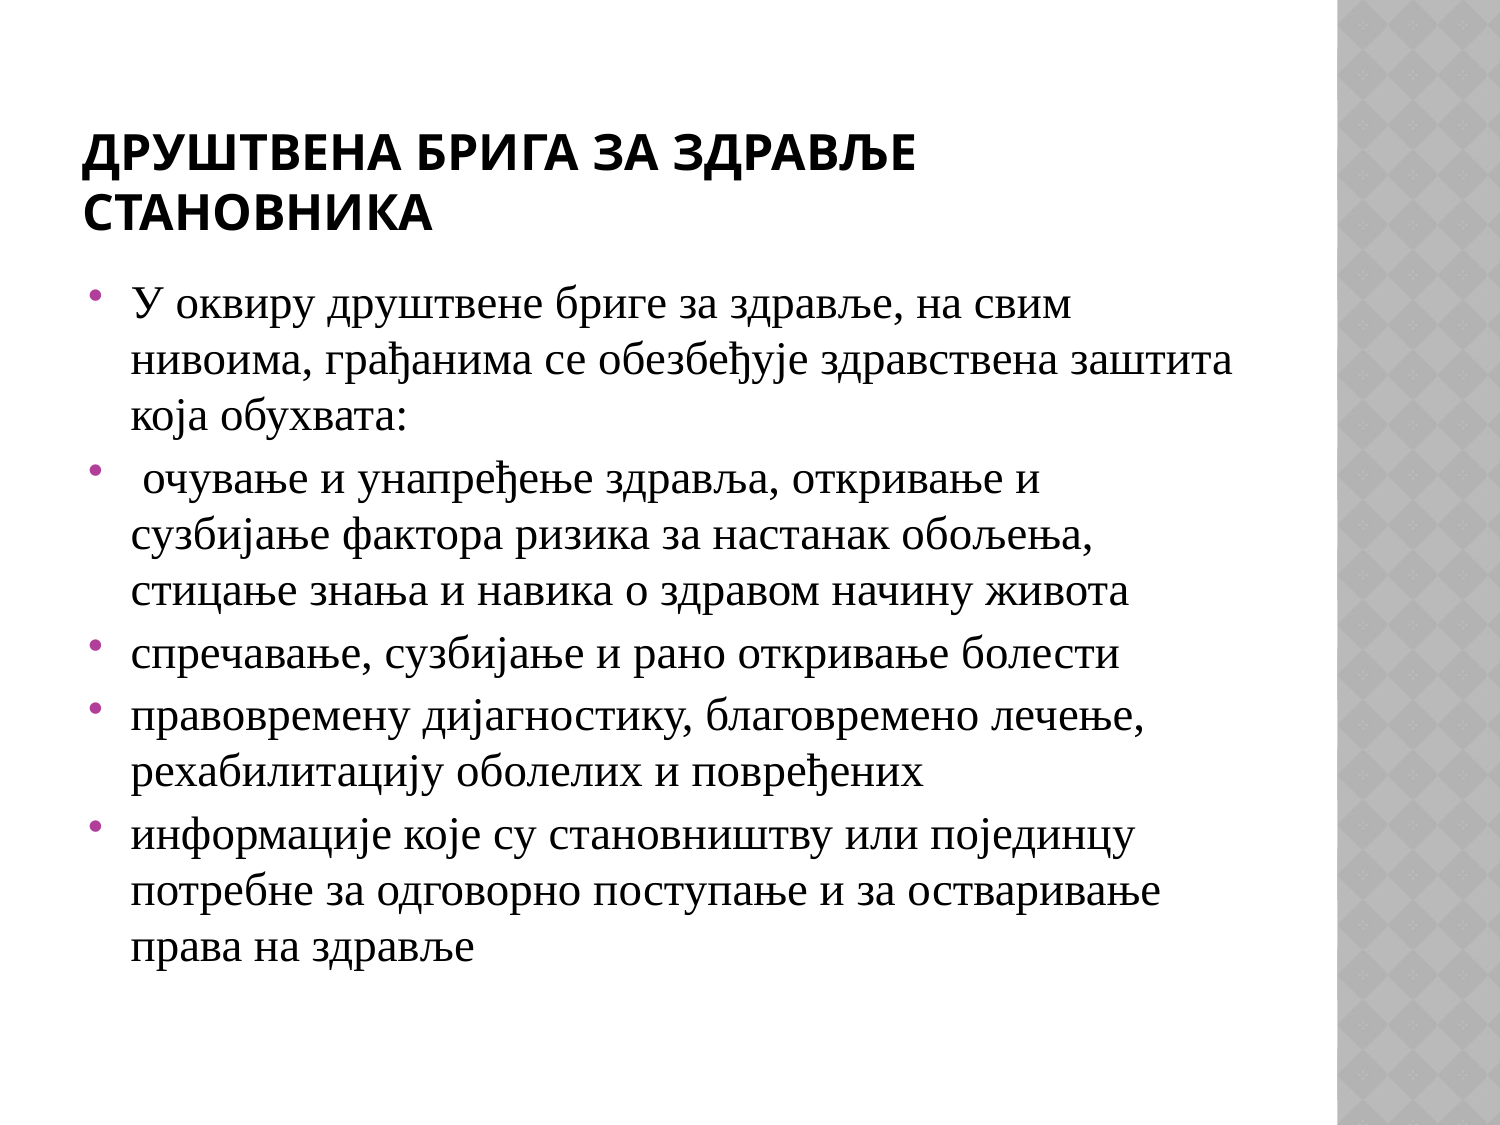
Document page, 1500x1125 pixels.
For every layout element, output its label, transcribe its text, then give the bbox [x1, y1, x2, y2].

title ДРУШТВЕНА БРИГА ЗА ЗДРАВЉЕ СТАНОВНИКА [75, 52, 1263, 240]
list У оквиру друштвене бриге за здравље, на свим нивоима, грађанима се обезбеђује здравствена заштита која обухвата: очување и унапређење здравља, откривање и сузбијање фактора ризика за настанак обољења, стицање знања и навика о здравом начину живота спречавање, сузбијање и рано откривање болести правовремену дијагностику, благовремено лечење, рехабилитацију оболелих и повређених информације које су становништву или појединцу потребне за одговорно поступање и за остваривање права на здравље [75, 264, 1263, 1059]
